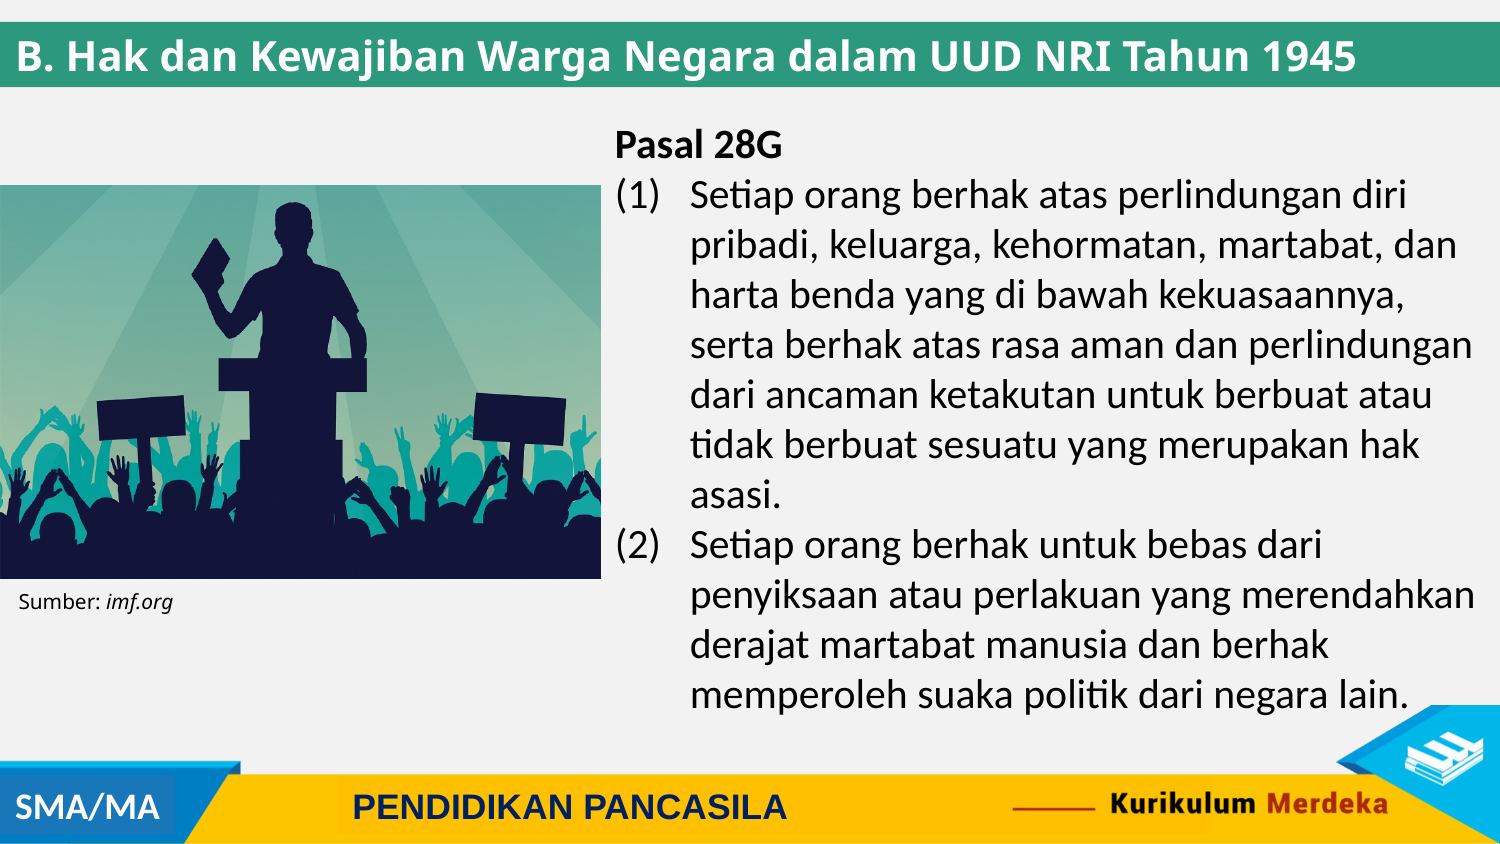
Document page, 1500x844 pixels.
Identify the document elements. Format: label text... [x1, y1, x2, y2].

text_box Pasal 28G Setiap orang berhak atas perlindungan diri pribadi, keluarga, kehormatan, martabat, dan harta benda yang di bawah kekuasaannya, serta berhak atas rasa aman dan perlindungan dari ancaman ketakutan untuk berbuat atau tidak berbuat sesuatu yang merupakan hak asasi. Setiap orang berhak untuk bebas dari penyiksaan atau perlakuan yang merendahkan derajat martabat manusia dan berhak memperoleh suaka politik dari negara lain. [600, 109, 1500, 705]
text_box B. Hak dan Kewajiban Warga Negara dalam UUD NRI Tahun 1945 [0, 20, 1500, 89]
picture [0, 184, 601, 580]
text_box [0, 705, 1500, 844]
text_box Sumber: imf.org [3, 586, 364, 622]
